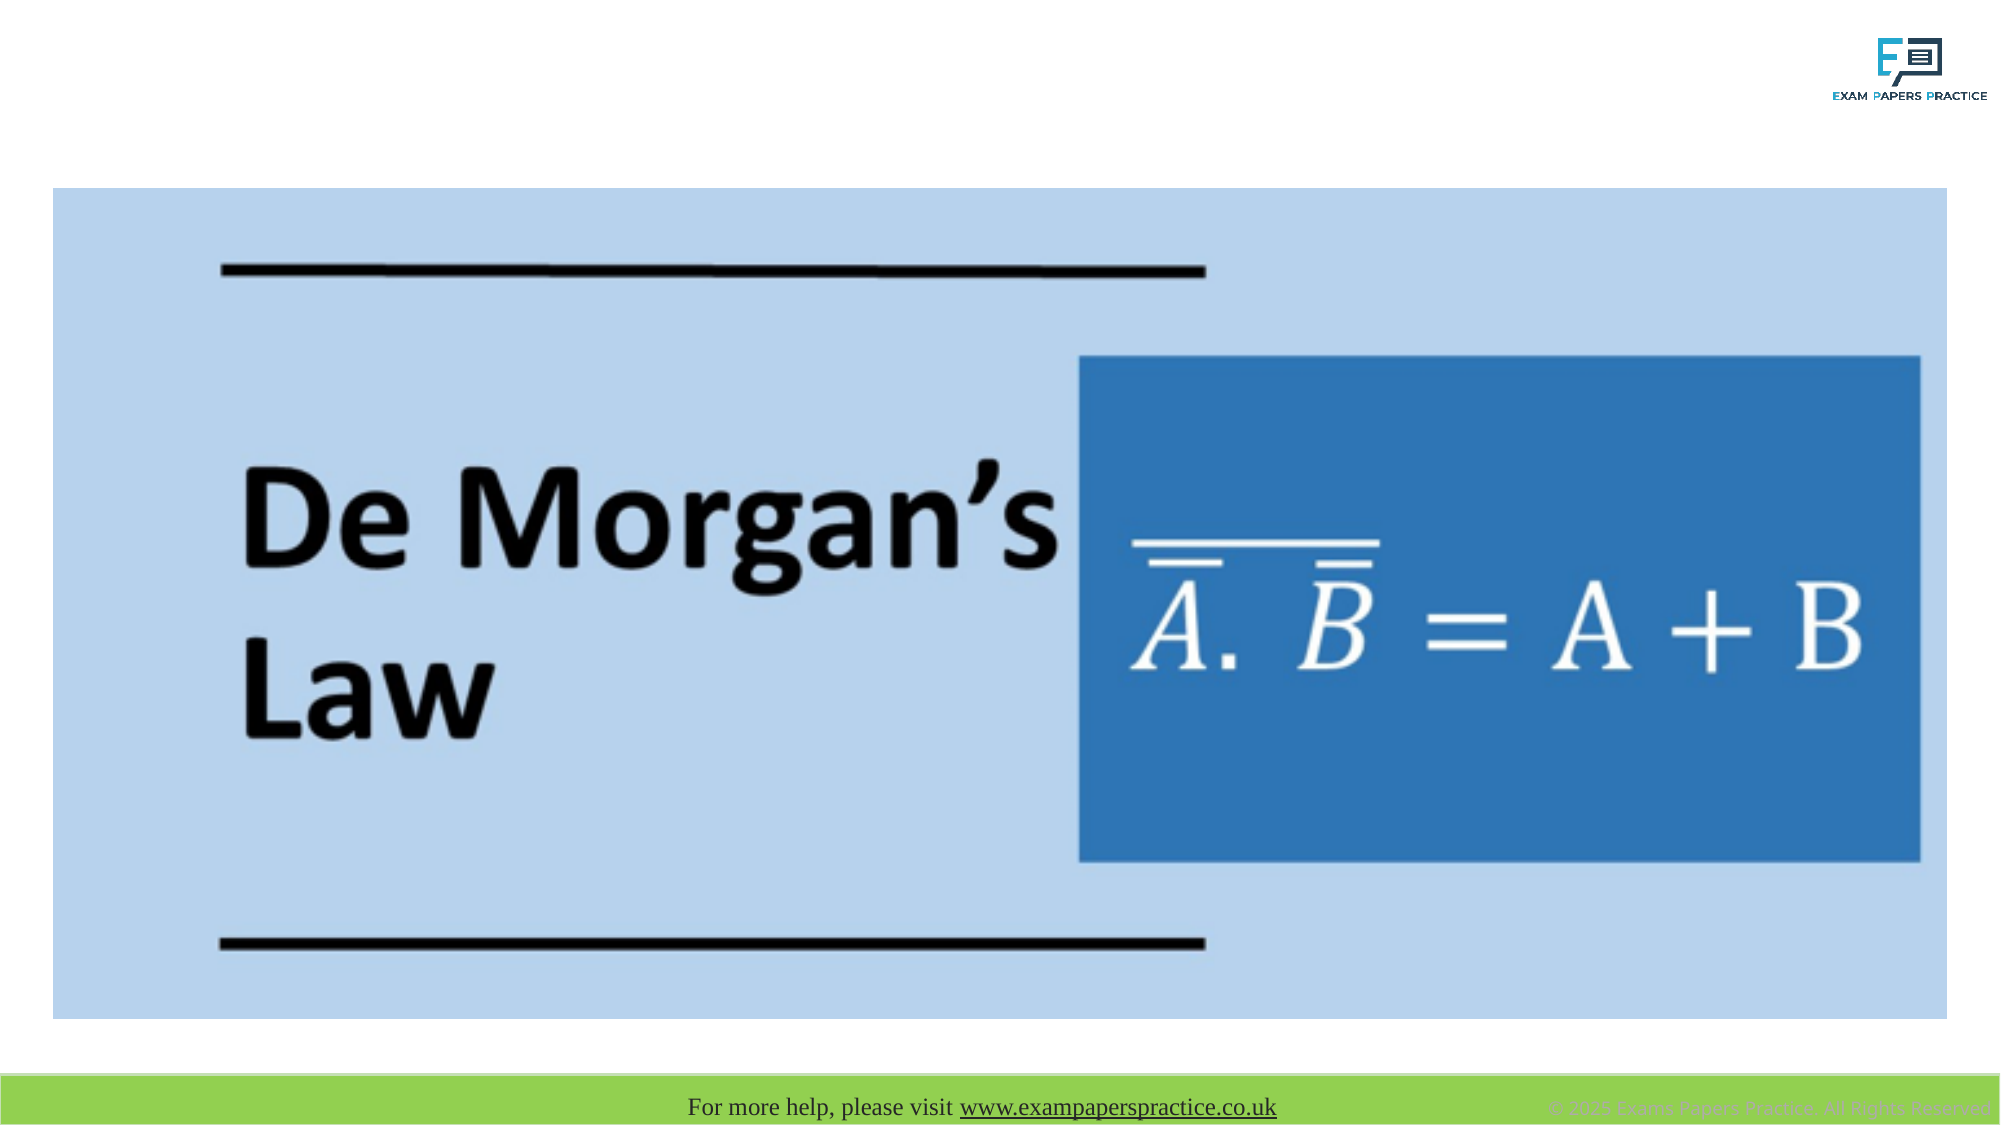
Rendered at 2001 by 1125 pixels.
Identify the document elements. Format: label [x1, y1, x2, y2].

picture [53, 188, 1947, 1019]
